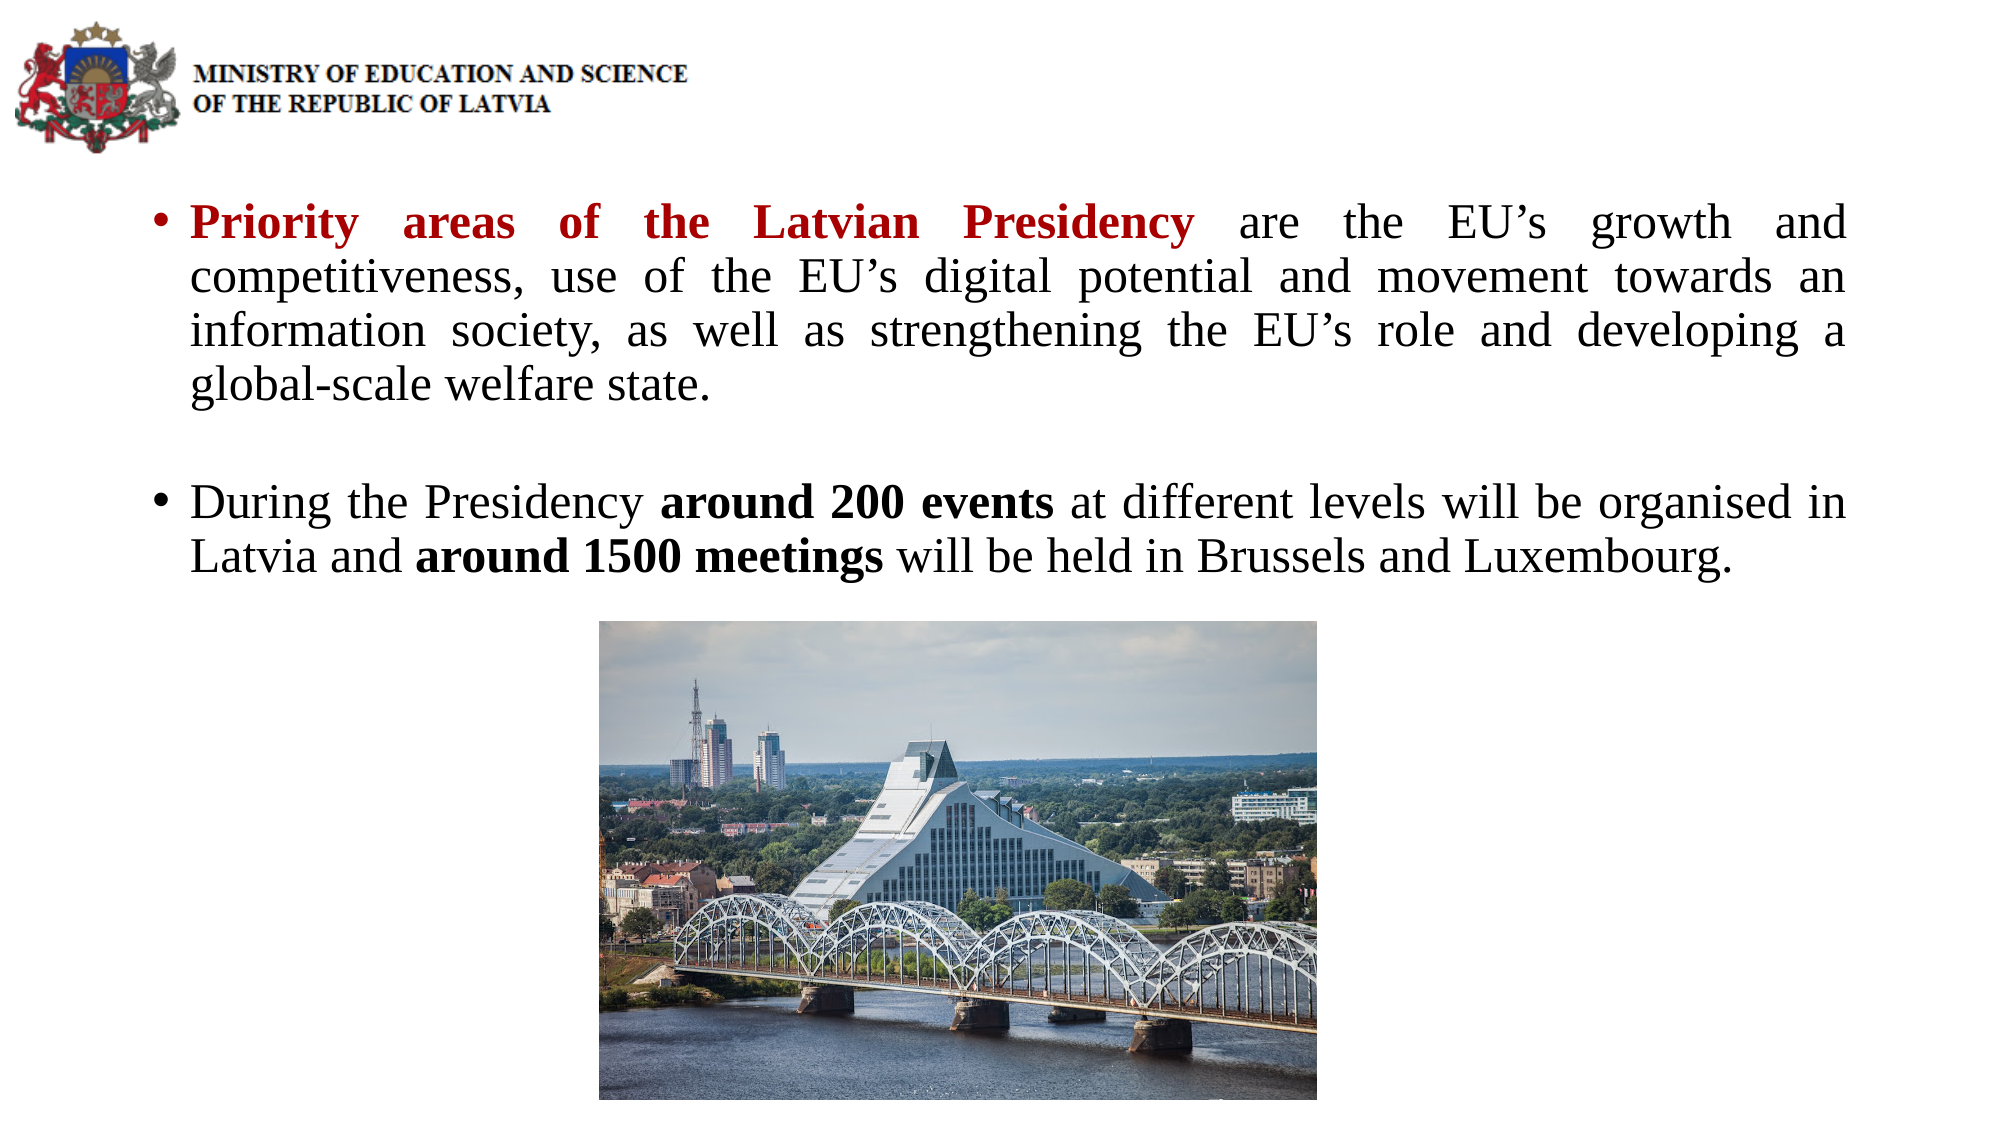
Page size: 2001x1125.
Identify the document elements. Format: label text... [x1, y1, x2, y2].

list Priority areas of the Latvian Presidency are the EU’s growth and competitiveness, use of the EU’s digital potential and movement towards an information society, as well as strengthening the EU’s role and developing a global-scale welfare state. During the Presidency around 200 events at different levels will be organised in Latvia and around 1500 meetings will be held in Brussels and Luxembourg. [137, 188, 1863, 1014]
picture [15, 21, 709, 163]
picture [599, 621, 1317, 1100]
